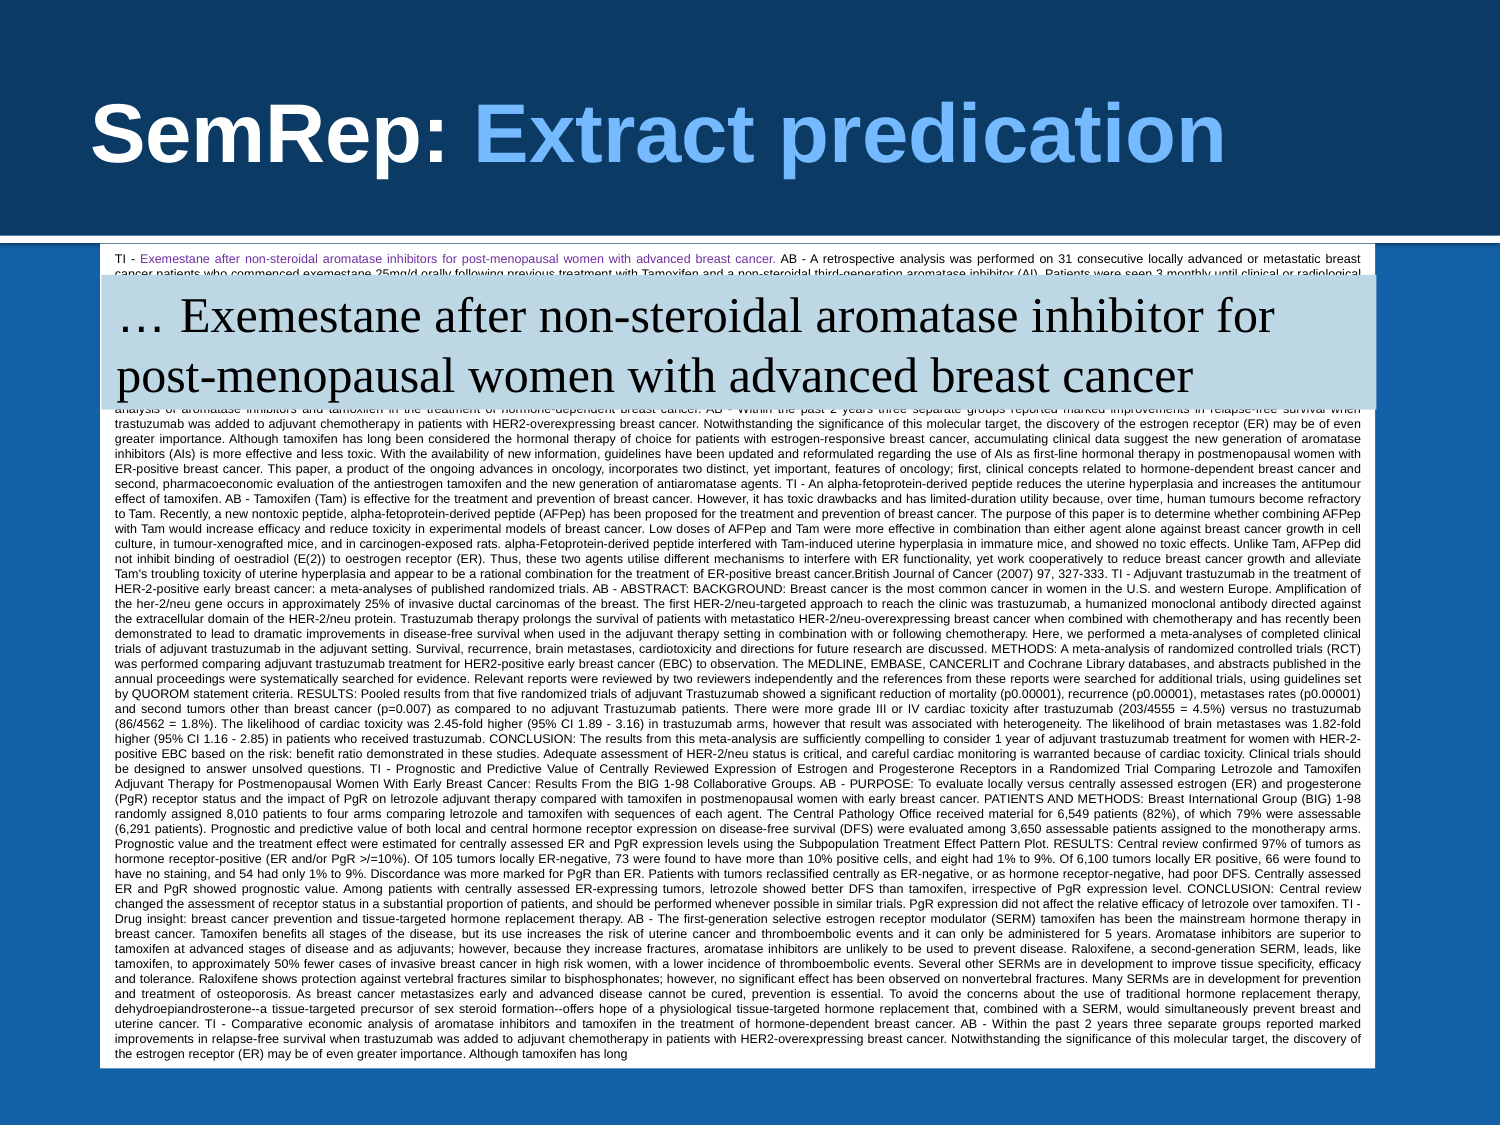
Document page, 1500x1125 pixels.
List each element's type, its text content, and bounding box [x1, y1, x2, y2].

text_box … Exemestane after non-steroidal aromatase inhibitor for post-menopausal women with advanced breast cancer [101, 274, 1377, 410]
title SemRep: Extract predication [75, 26, 1425, 232]
text_box TI - Exemestane after non-steroidal aromatase inhibitors for post-menopausal women with advanced breast cancer. AB - A retrospective analysis was performed on 31 consecutive locally advanced or metastatic breast cancer patients who commenced exemestane 25mg/d orally following previous treatment with Tamoxifen and a non-steroidal third-generation aromatase inhibitor (AI). Patients were seen 3 monthly until clinical or radiological disease progression. Median age was 64 years (range 34-90yrs). The average number of recurrences before starting exemestane was three (range 1-6). There were two complete responses (CR), four partial responses (PR), 12 with stable disease (SD) and 12 with progressive disease (PD). Objective response rate (CR+PR) was 19.4% and overall clinical benefit (CR+PR+SD 24 weeks) was 54.8%. The median durations of objective response and overall clinical benefit were 18 and 14 months, respectively. This data support the anti-tumour activity of exemestane 25mg daily in patients with locally advanced and/or metastatic breast cancer who have been previously exposed to non-steroidal AIs and Tamoxifen. TI - PKA-induced resistance to tamoxifen is associated with an altered orientation of ERalpha towards co-activator SRC-1. AB - Resistance to tamoxifen is observed in half of the recurrences in breast cancer, where the anti-estrogen tamoxifen acquires agonistic properties for transactivating estrogen receptor alpha (ERalpha). In a previous study, we showed that protein kinase A (PKA)-mediated phosphorylation of serine 305 (S305) of ERalpha results in resistance to tamoxifen. Now, we demonstrate that phosphorylation of S305 in ERalpha by PKA leads to an altered orientation between ERalpha and its coactivator SRC-1, which renders the transcription complex active in the presence of tamoxifen. This altered orientation involves the C-termini of ERalpha and SRC-1, which required a prolonged AF-1-mediated interaction. This intermolecular reorientation as a result of PKA-mediated phosphorylation of ERalpha-S305 and tamoxifen binding provides a unique model for resistance to the anticancer drug tamoxifen. TI - Comparative economic analysis of aromatase inhibitors and tamoxifen in the treatment of hormone-dependent breast cancer. AB - Within the past 2 years three separate groups reported marked improvements in relapse-free survival when trastuzumab was added to adjuvant chemotherapy in patients with HER2-overexpressing breast cancer. Notwithstanding the significance of this molecular target, the discovery of the estrogen receptor (ER) may be of even greater importance. Although tamoxifen has long been considered the hormonal therapy of choice for patients with estrogen-responsive breast cancer, accumulating clinical data suggest the new generation of aromatase inhibitors (AIs) is more effective and less toxic. With the availability of new information, guidelines have been updated and reformulated regarding the use of AIs as first-line hormonal therapy in postmenopausal women with ER-positive breast cancer. This paper, a product of the ongoing advances in oncology, incorporates two distinct, yet important, features of oncology; first, clinical concepts related to hormone-dependent breast cancer and second, pharmacoeconomic evaluation of the antiestrogen tamoxifen and the new generation of antiaromatase agents. TI - An alpha-fetoprotein-derived peptide reduces the uterine hyperplasia and increases the antitumour effect of tamoxifen. AB - Tamoxifen (Tam) is effective for the treatment and prevention of breast cancer. However, it has toxic drawbacks and has limited-duration utility because, over time, human tumours become refractory to Tam. Recently, a new nontoxic peptide, alpha-fetoprotein-derived peptide (AFPep) has been proposed for the treatment and prevention of breast cancer. The purpose of this paper is to determine whether combining AFPep with Tam would increase efficacy and reduce toxicity in experimental models of breast cancer. Low doses of AFPep and Tam were more effective in combination than either agent alone against breast cancer growth in cell culture, in tumour-xenografted mice, and in carcinogen-exposed rats. alpha-Fetoprotein-derived peptide interfered with Tam-induced uterine hyperplasia in immature mice, and showed no toxic effects. Unlike Tam, AFPep did not inhibit binding of oestradiol (E(2)) to oestrogen receptor (ER). Thus, these two agents utilise different mechanisms to interfere with ER functionality, yet work cooperatively to reduce breast cancer growth and alleviate Tam's troubling toxicity of uterine hyperplasia and appear to be a rational combination for the treatment of ER-positive breast cancer.British Journal of Cancer (2007) 97, 327-333. TI - Adjuvant trastuzumab in the treatment of HER-2-positive early breast cancer: a meta-analyses of published randomized trials. AB - ABSTRACT: BACKGROUND: Breast cancer is the most common cancer in women in the U.S. and western Europe. Amplification of the her-2/neu gene occurs in approximately 25% of invasive ductal carcinomas of the breast. The first HER-2/neu-targeted approach to reach the clinic was trastuzumab, a humanized monoclonal antibody directed against the extracellular domain of the HER-2/neu protein. Trastuzumab therapy prolongs the survival of patients with metastatico HER-2/neu-overexpressing breast cancer when combined with chemotherapy and has recently been demonstrated to lead to dramatic improvements in disease-free survival when used in the adjuvant therapy setting in combination with or following chemotherapy. Here, we performed a meta-analyses of completed clinical trials of adjuvant trastuzumab in the adjuvant setting. Survival, recurrence, brain metastases, cardiotoxicity and directions for future research are discussed. METHODS: A meta-analysis of randomized controlled trials (RCT) was performed comparing adjuvant trastuzumab treatment for HER2-positive early breast cancer (EBC) to observation. The MEDLINE, EMBASE, CANCERLIT and Cochrane Library databases, and abstracts published in the annual proceedings were systematically searched for evidence. Relevant reports were reviewed by two reviewers independently and the references from these reports were searched for additional trials, using guidelines set by QUOROM statement criteria. RESULTS: Pooled results from that five randomized trials of adjuvant Trastuzumab showed a significant reduction of mortality (p0.00001), recurrence (p0.00001), metastases rates (p0.00001) and second tumors other than breast cancer (p=0.007) as compared to no adjuvant Trastuzumab patients. There were more grade III or IV cardiac toxicity after trastuzumab (203/4555 = 4.5%) versus no trastuzumab (86/4562 = 1.8%). The likelihood of cardiac toxicity was 2.45-fold higher (95% CI 1.89 - 3.16) in trastuzumab arms, however that result was associated with heterogeneity. The likelihood of brain metastases was 1.82-fold higher (95% CI 1.16 - 2.85) in patients who received trastuzumab. CONCLUSION: The results from this meta-analysis are sufficiently compelling to consider 1 year of adjuvant trastuzumab treatment for women with HER-2-positive EBC based on the risk: benefit ratio demonstrated in these studies. Adequate assessment of HER-2/neu status is critical, and careful cardiac monitoring is warranted because of cardiac toxicity. Clinical trials should be designed to answer unsolved questions. TI - Prognostic and Predictive Value of Centrally Reviewed Expression of Estrogen and Progesterone Receptors in a Randomized Trial Comparing Letrozole and Tamoxifen Adjuvant Therapy for Postmenopausal Women With Early Breast Cancer: Results From the BIG 1-98 Collaborative Groups. AB - PURPOSE: To evaluate locally versus centrally assessed estrogen (ER) and progesterone (PgR) receptor status and the impact of PgR on letrozole adjuvant therapy compared with tamoxifen in postmenopausal women with early breast cancer. PATIENTS AND METHODS: Breast International Group (BIG) 1-98 randomly assigned 8,010 patients to four arms comparing letrozole and tamoxifen with sequences of each agent. The Central Pathology Office received material for 6,549 patients (82%), of which 79% were assessable (6,291 patients). Prognostic and predictive value of both local and central hormone receptor expression on disease-free survival (DFS) were evaluated among 3,650 assessable patients assigned to the monotherapy arms. Prognostic value and the treatment effect were estimated for centrally assessed ER and PgR expression levels using the Subpopulation Treatment Effect Pattern Plot. RESULTS: Central review confirmed 97% of tumors as hormone receptor-positive (ER and/or PgR >/=10%). Of 105 tumors locally ER-negative, 73 were found to have more than 10% positive cells, and eight had 1% to 9%. Of 6,100 tumors locally ER positive, 66 were found to have no staining, and 54 had only 1% to 9%. Discordance was more marked for PgR than ER. Patients with tumors reclassified centrally as ER-negative, or as hormone receptor-negative, had poor DFS. Centrally assessed ER and PgR showed prognostic value. Among patients with centrally assessed ER-expressing tumors, letrozole showed better DFS than tamoxifen, irrespective of PgR expression level. CONCLUSION: Central review changed the assessment of receptor status in a substantial proportion of patients, and should be performed whenever possible in similar trials. PgR expression did not affect the relative efficacy of letrozole over tamoxifen. TI - Drug insight: breast cancer prevention and tissue-targeted hormone replacement therapy. AB - The first-generation selective estrogen receptor modulator (SERM) tamoxifen has been the mainstream hormone therapy in breast cancer. Tamoxifen benefits all stages of the disease, but its use increases the risk of uterine cancer and thromboembolic events and it can only be administered for 5 years. Aromatase inhibitors are superior to tamoxifen at advanced stages of disease and as adjuvants; however, because they increase fractures, aromatase inhibitors are unlikely to be used to prevent disease. Raloxifene, a second-generation SERM, leads, like tamoxifen, to approximately 50% fewer cases of invasive breast cancer in high risk women, with a lower incidence of thromboembolic events. Several other SERMs are in development to improve tissue specificity, efficacy and tolerance. Raloxifene shows protection against vertebral fractures similar to bisphosphonates; however, no significant effect has been observed on nonvertebral fractures. Many SERMs are in development for prevention and treatment of osteoporosis. As breast cancer metastasizes early and advanced disease cannot be cured, prevention is essential. To avoid the concerns about the use of traditional hormone replacement therapy, dehydroepiandrosterone--a tissue-targeted precursor of sex steroid formation--offers hope of a physiological tissue-targeted hormone replacement that, combined with a SERM, would simultaneously prevent breast and uterine cancer. TI - Comparative economic analysis of aromatase inhibitors and tamoxifen in the treatment of hormone-dependent breast cancer. AB - Within the past 2 years three separate groups reported marked improvements in relapse-free survival when trastuzumab was added to adjuvant chemotherapy in patients with HER2-overexpressing breast cancer. Notwithstanding the significance of this molecular target, the discovery of the estrogen receptor (ER) may be of even greater importance. Although tamoxifen has long [100, 243, 1376, 1069]
